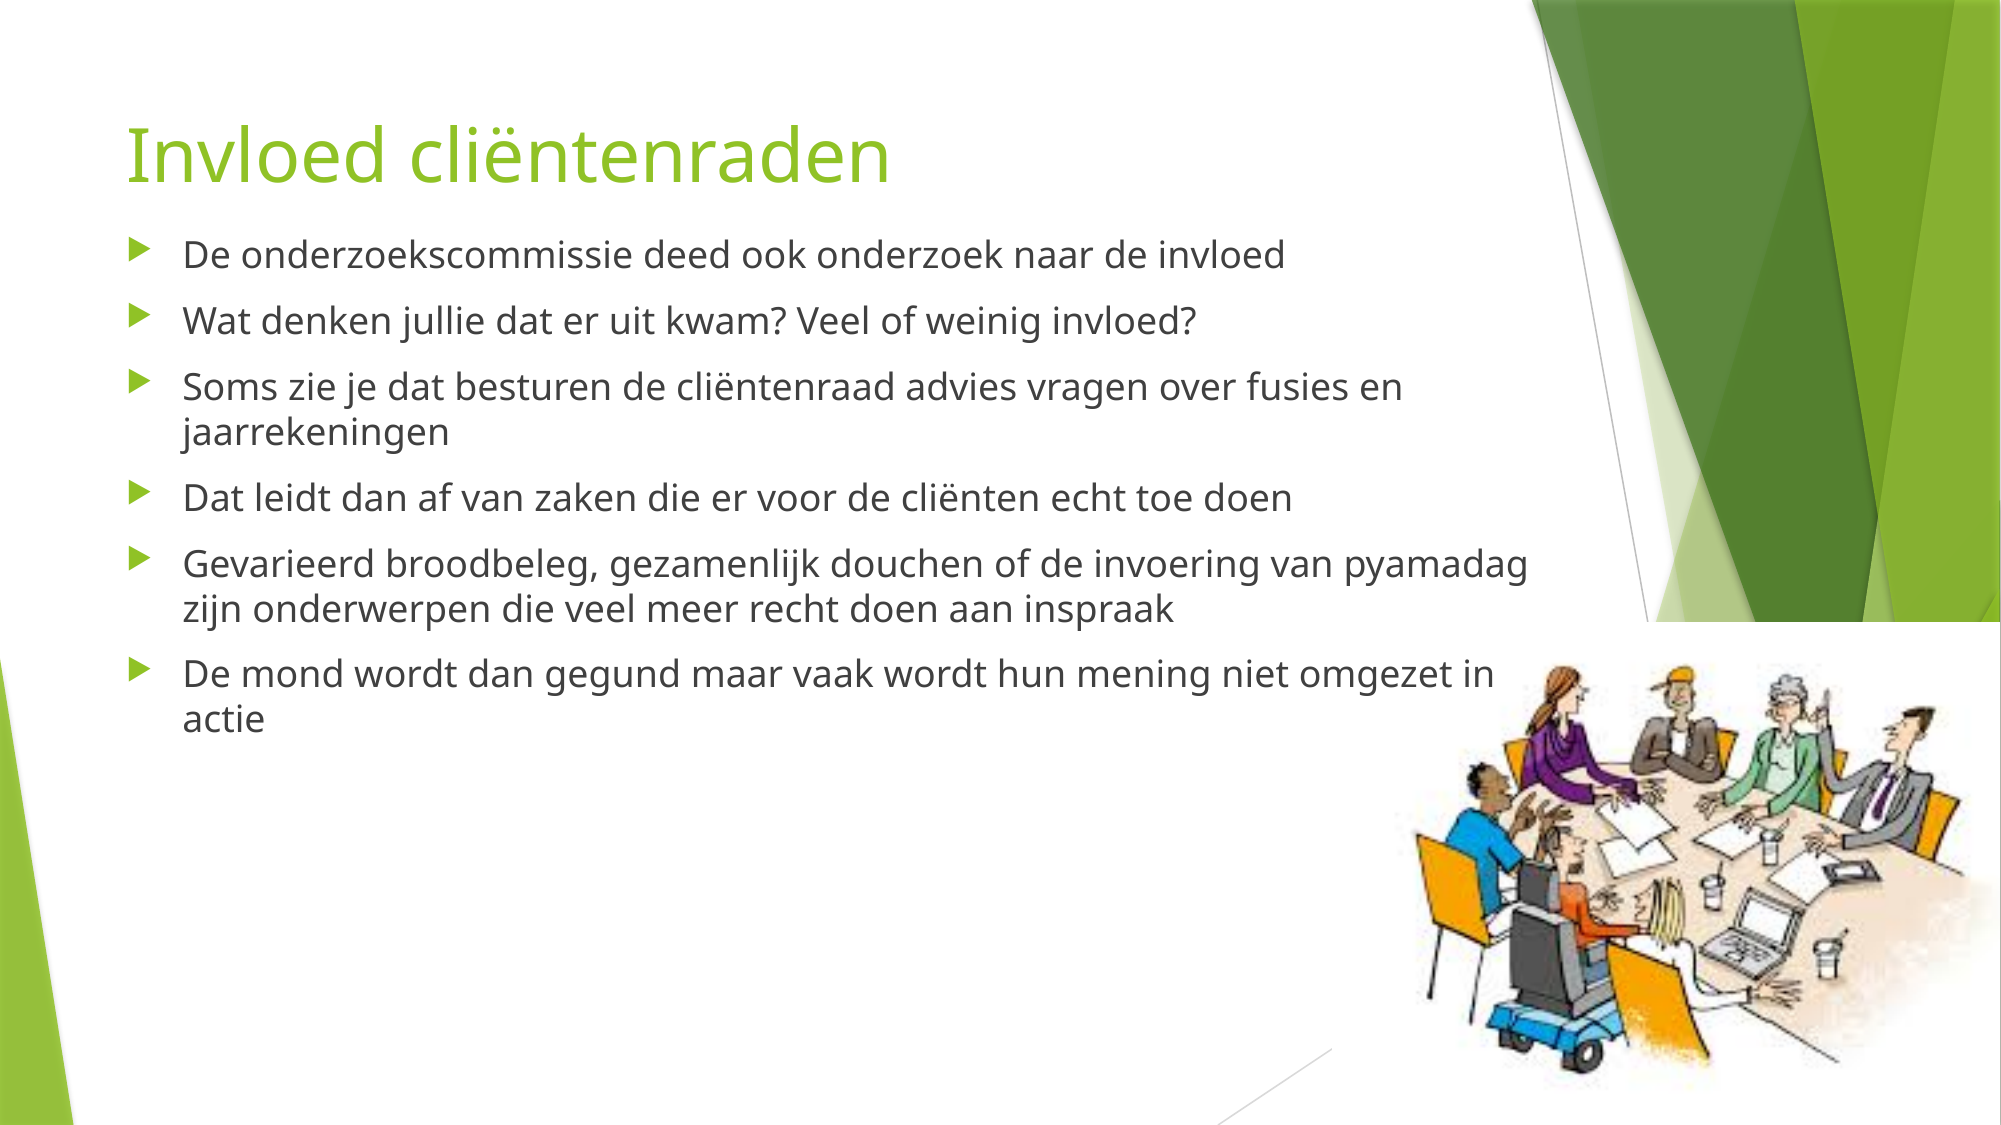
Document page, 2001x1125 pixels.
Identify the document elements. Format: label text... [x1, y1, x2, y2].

title Invloed cliëntenraden [111, 99, 1522, 223]
picture [1332, 621, 2000, 1125]
list De onderzoekscommissie deed ook onderzoek naar de invloed Wat denken jullie dat er uit kwam? Veel of weinig invloed? Soms zie je dat besturen de cliëntenraad advies vragen over fusies en jaarrekeningen Dat leidt dan af van zaken die er voor de cliënten echt toe doen Gevarieerd broodbeleg, gezamenlijk douchen of de invoering van pyamadag zijn onderwerpen die veel meer recht doen aan inspraak De mond wordt dan gegund maar vaak wordt hun mening niet omgezet in actie [111, 223, 1599, 861]
